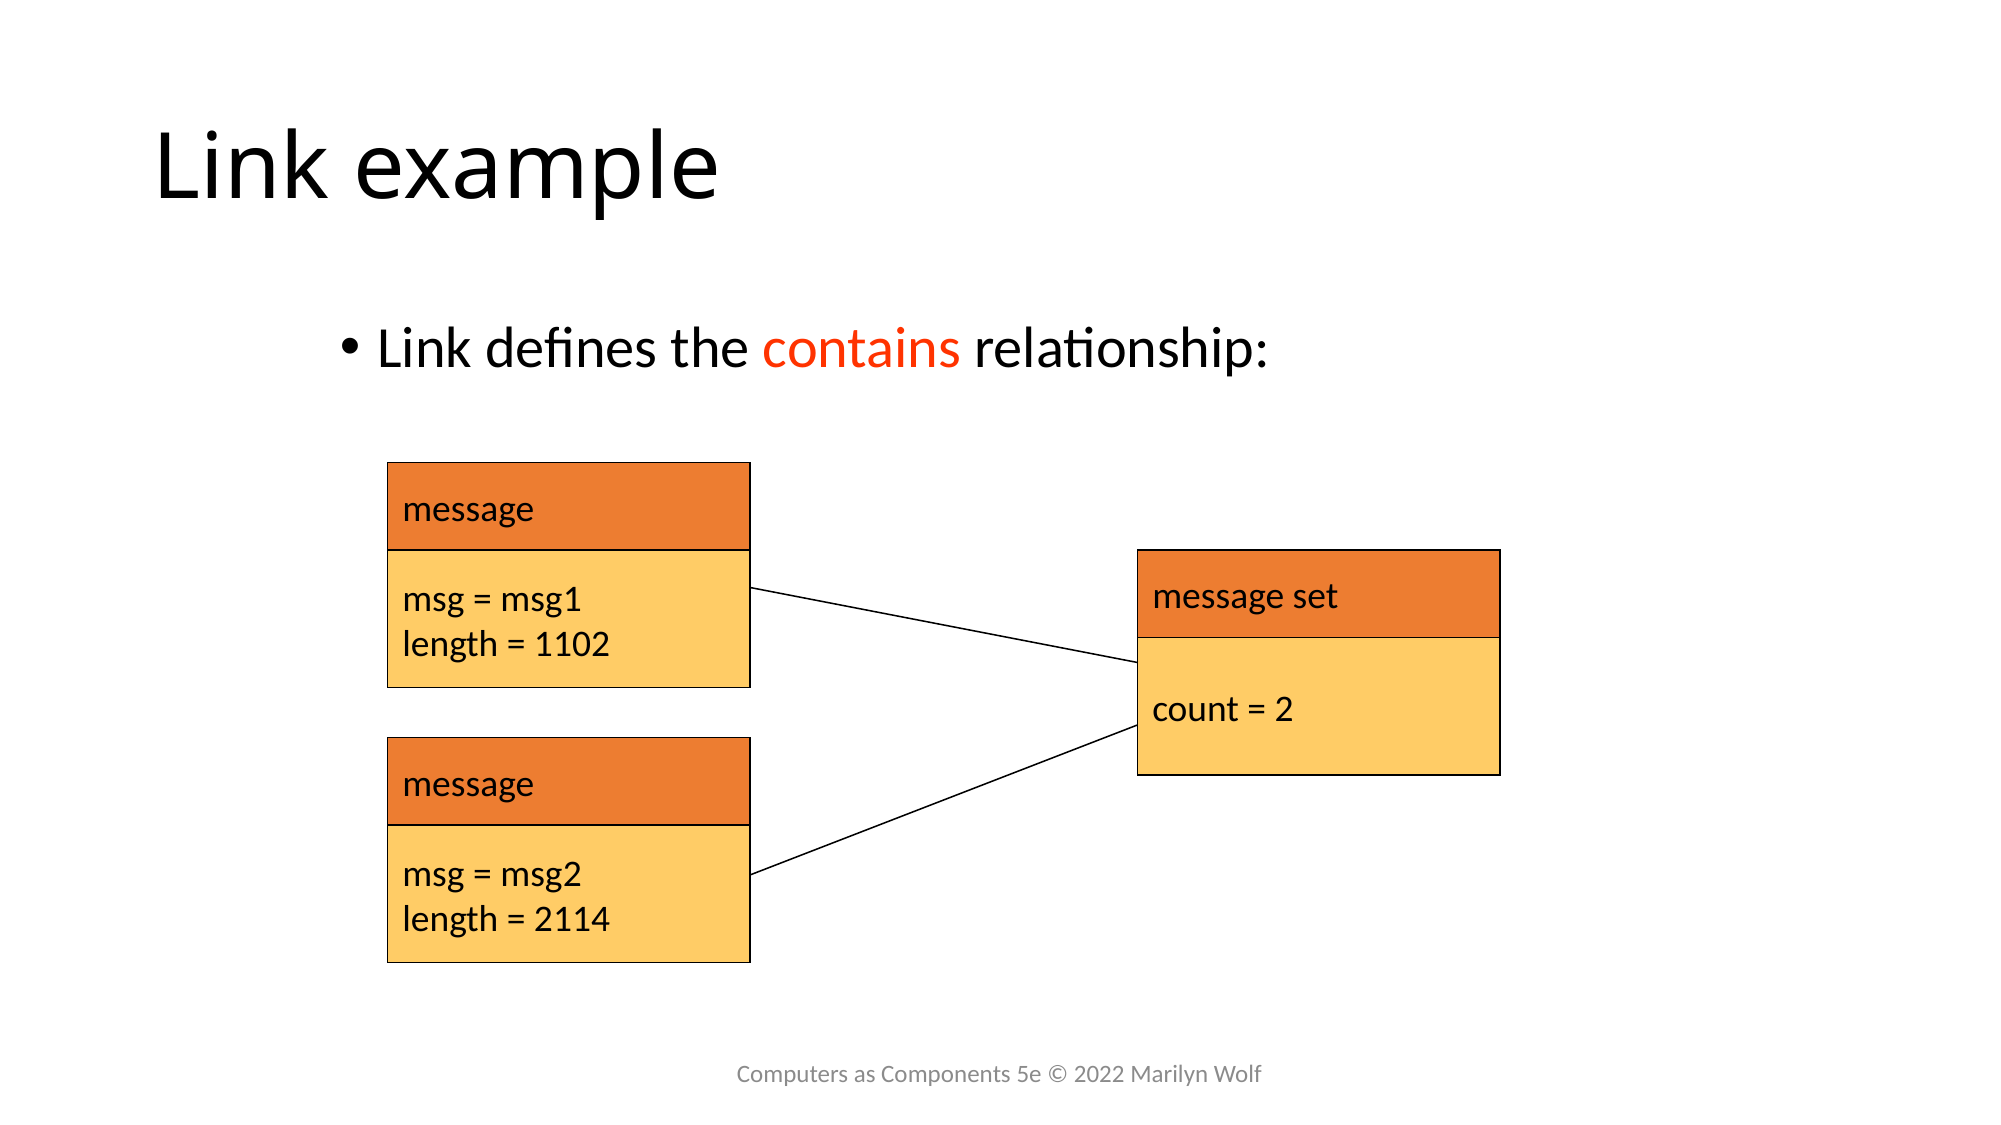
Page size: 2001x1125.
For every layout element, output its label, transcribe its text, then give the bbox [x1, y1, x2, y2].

footer Computers as Components 5e © 2022 Marilyn Wolf [662, 1042, 1338, 1103]
text_box count = 2 [1137, 637, 1500, 775]
text_box message [387, 737, 750, 824]
text_box message [387, 462, 750, 549]
text_box msg = msg2 length = 2114 [387, 824, 750, 963]
text_box msg = msg1 length = 1102 [387, 549, 750, 688]
list Link defines the contains relationship: [324, 309, 1667, 425]
text_box message set [1137, 549, 1500, 637]
title Link example [137, 59, 1863, 278]
